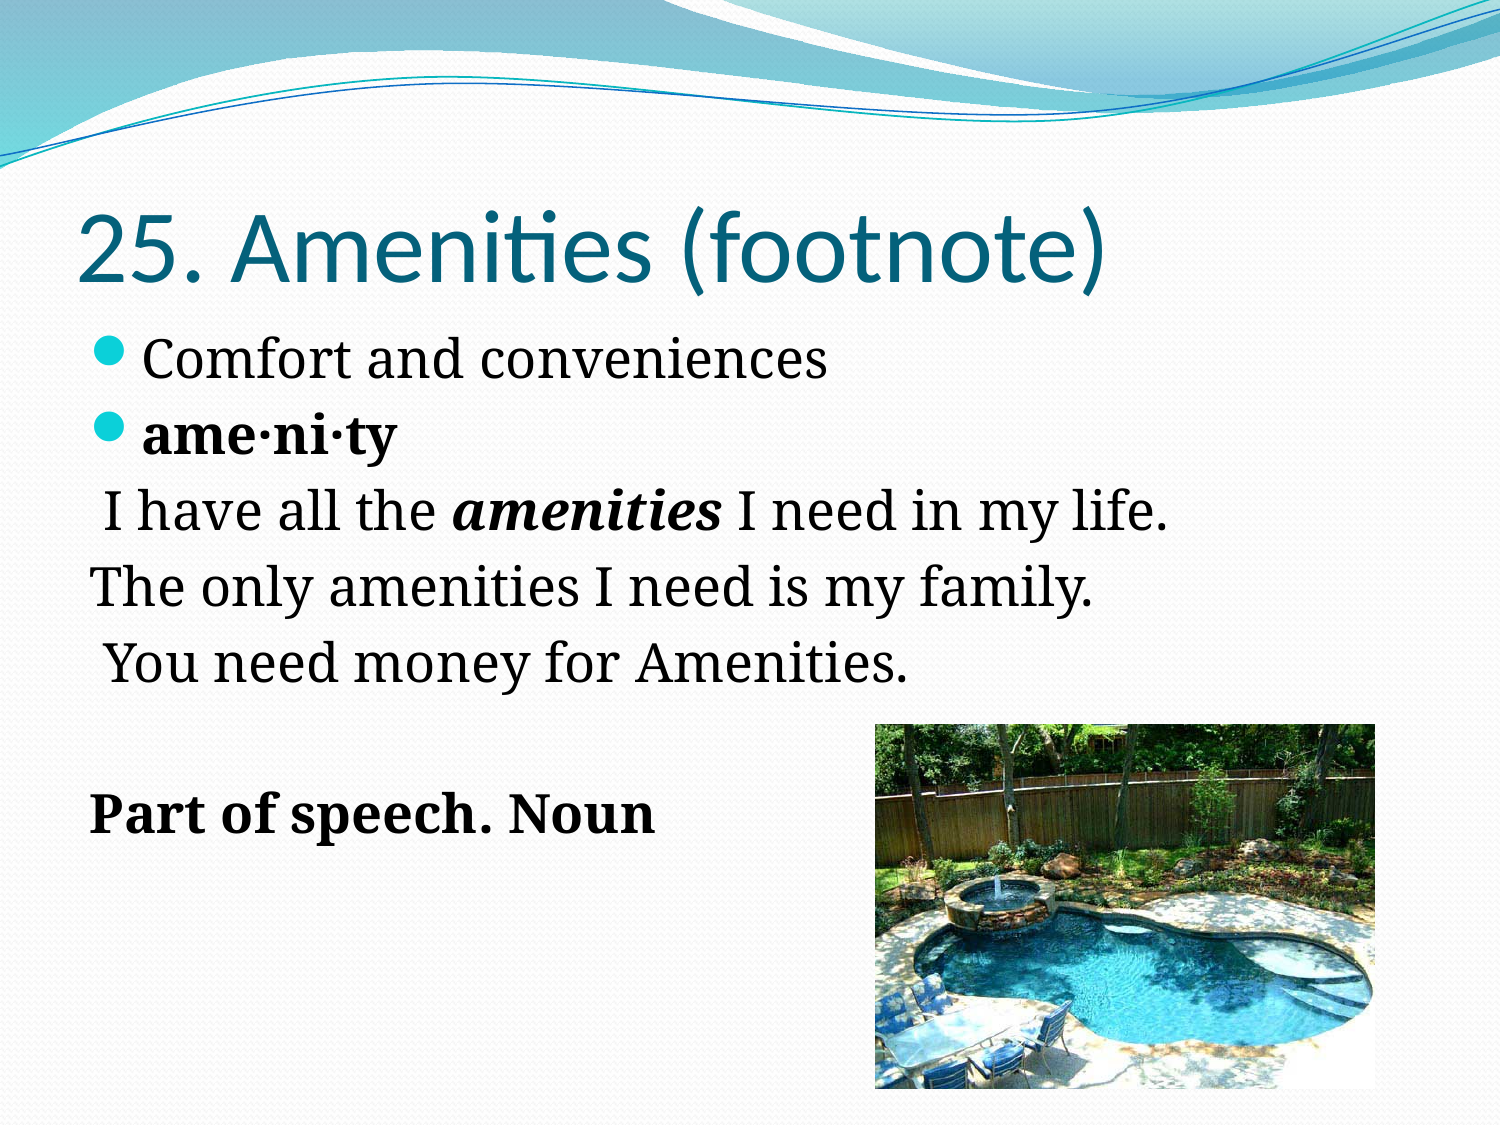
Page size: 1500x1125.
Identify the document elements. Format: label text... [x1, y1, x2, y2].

list Comfort and conveniences ame·ni·ty I have all the amenities I need in my life. The only amenities I need is my family. You need money for Amenities. Part of speech. Noun [75, 317, 1425, 1038]
picture [874, 724, 1376, 1089]
title 25. Amenities (footnote) [75, 115, 1425, 303]
